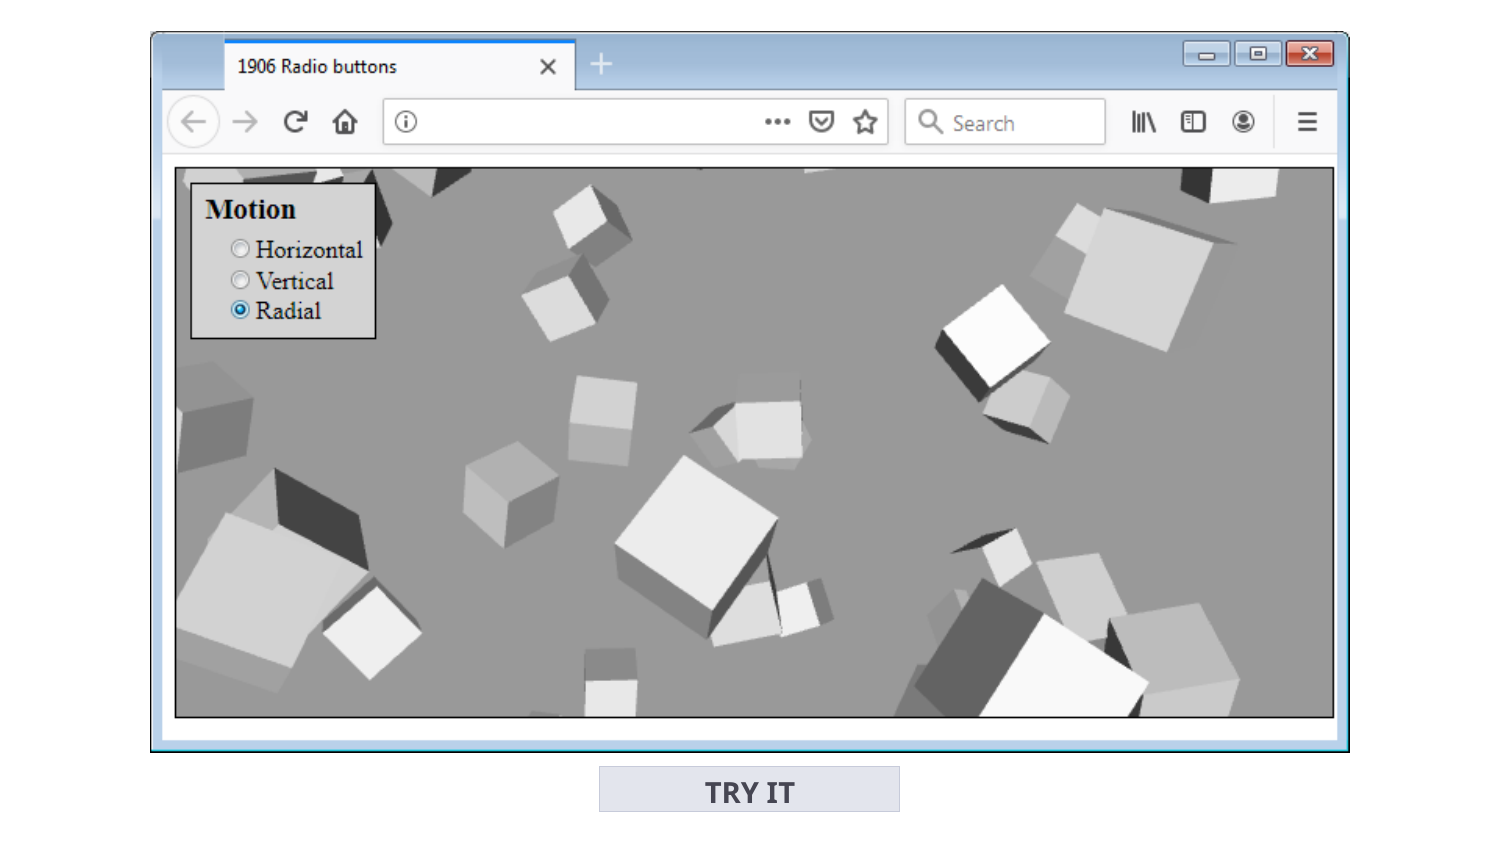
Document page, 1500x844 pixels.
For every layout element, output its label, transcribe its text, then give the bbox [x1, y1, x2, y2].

picture [149, 31, 1351, 753]
text_box TRY IT [599, 766, 900, 812]
